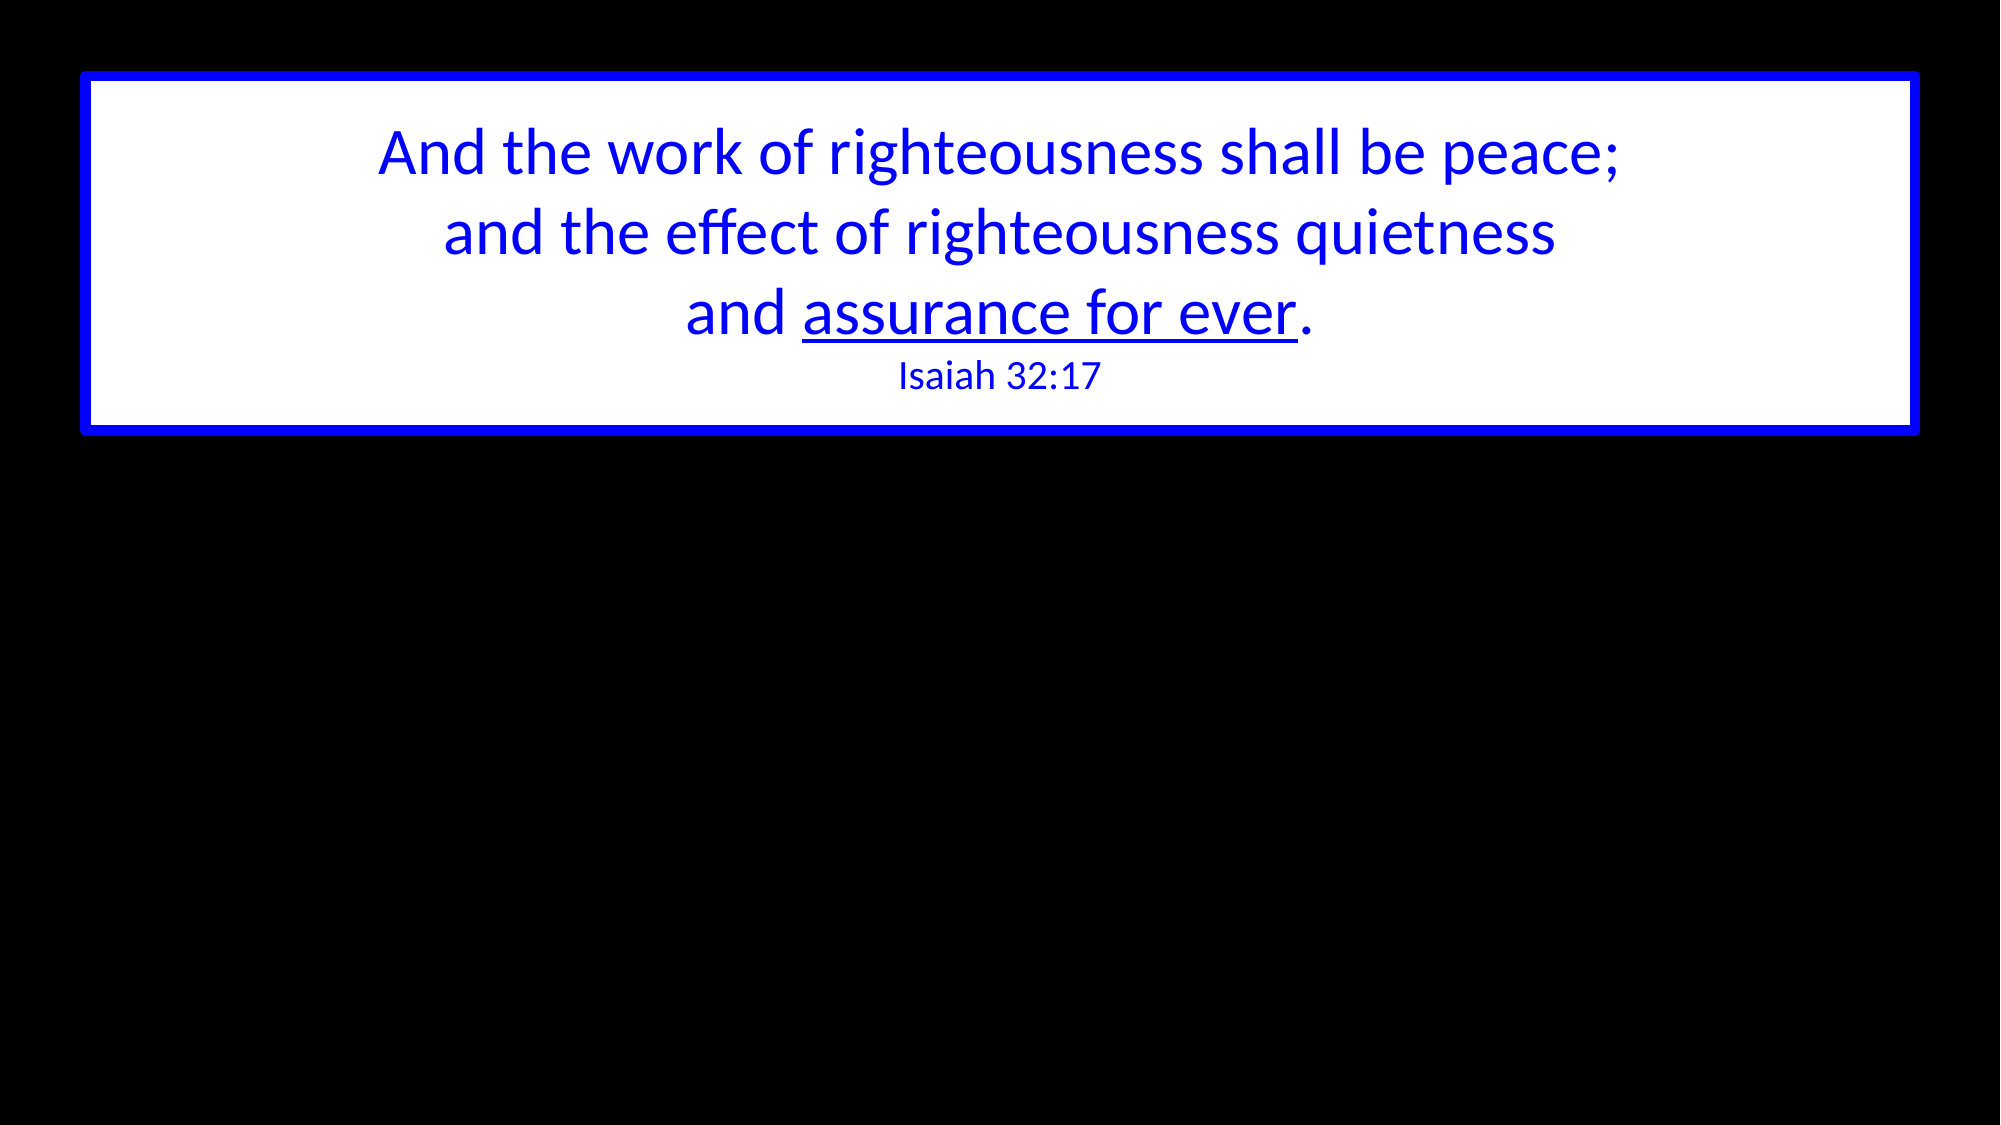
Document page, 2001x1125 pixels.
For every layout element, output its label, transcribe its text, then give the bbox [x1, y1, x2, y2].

text_box And the work of righteousness shall be peace; and the effect of righteousness quietness and assurance for ever. Isaiah 32:17 [85, 75, 1915, 431]
